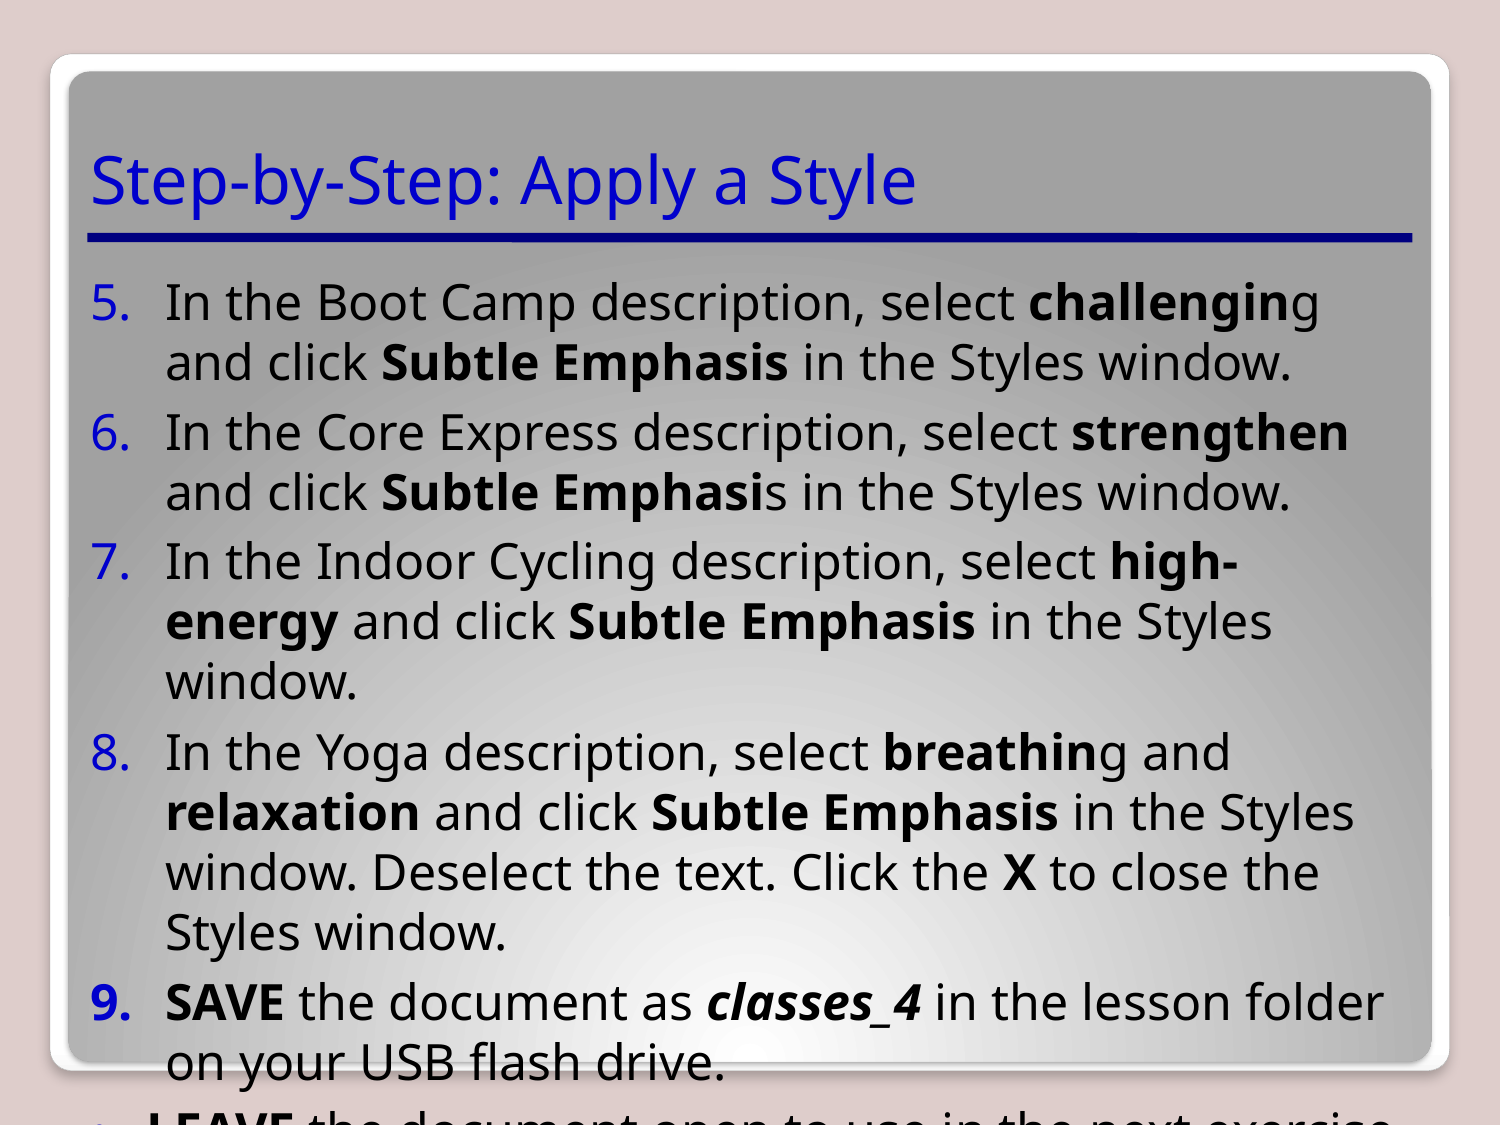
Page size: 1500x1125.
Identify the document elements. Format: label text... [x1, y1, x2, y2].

list In the Boot Camp description, select challenging and click Subtle Emphasis in the Styles window. In the Core Express description, select strengthen and click Subtle Emphasis in the Styles window. In the Indoor Cycling description, select high-energy and click Subtle Emphasis in the Styles window. In the Yoga description, select breathing and relaxation and click Subtle Emphasis in the Styles window. Deselect the text. Click the X to close the Styles window. SAVE the document as classes_4 in the lesson folder on your USB flash drive. LEAVE the document open to use in the next exercise. [74, 262, 1426, 1063]
title Step-by-Step: Apply a Style [74, 74, 1426, 226]
